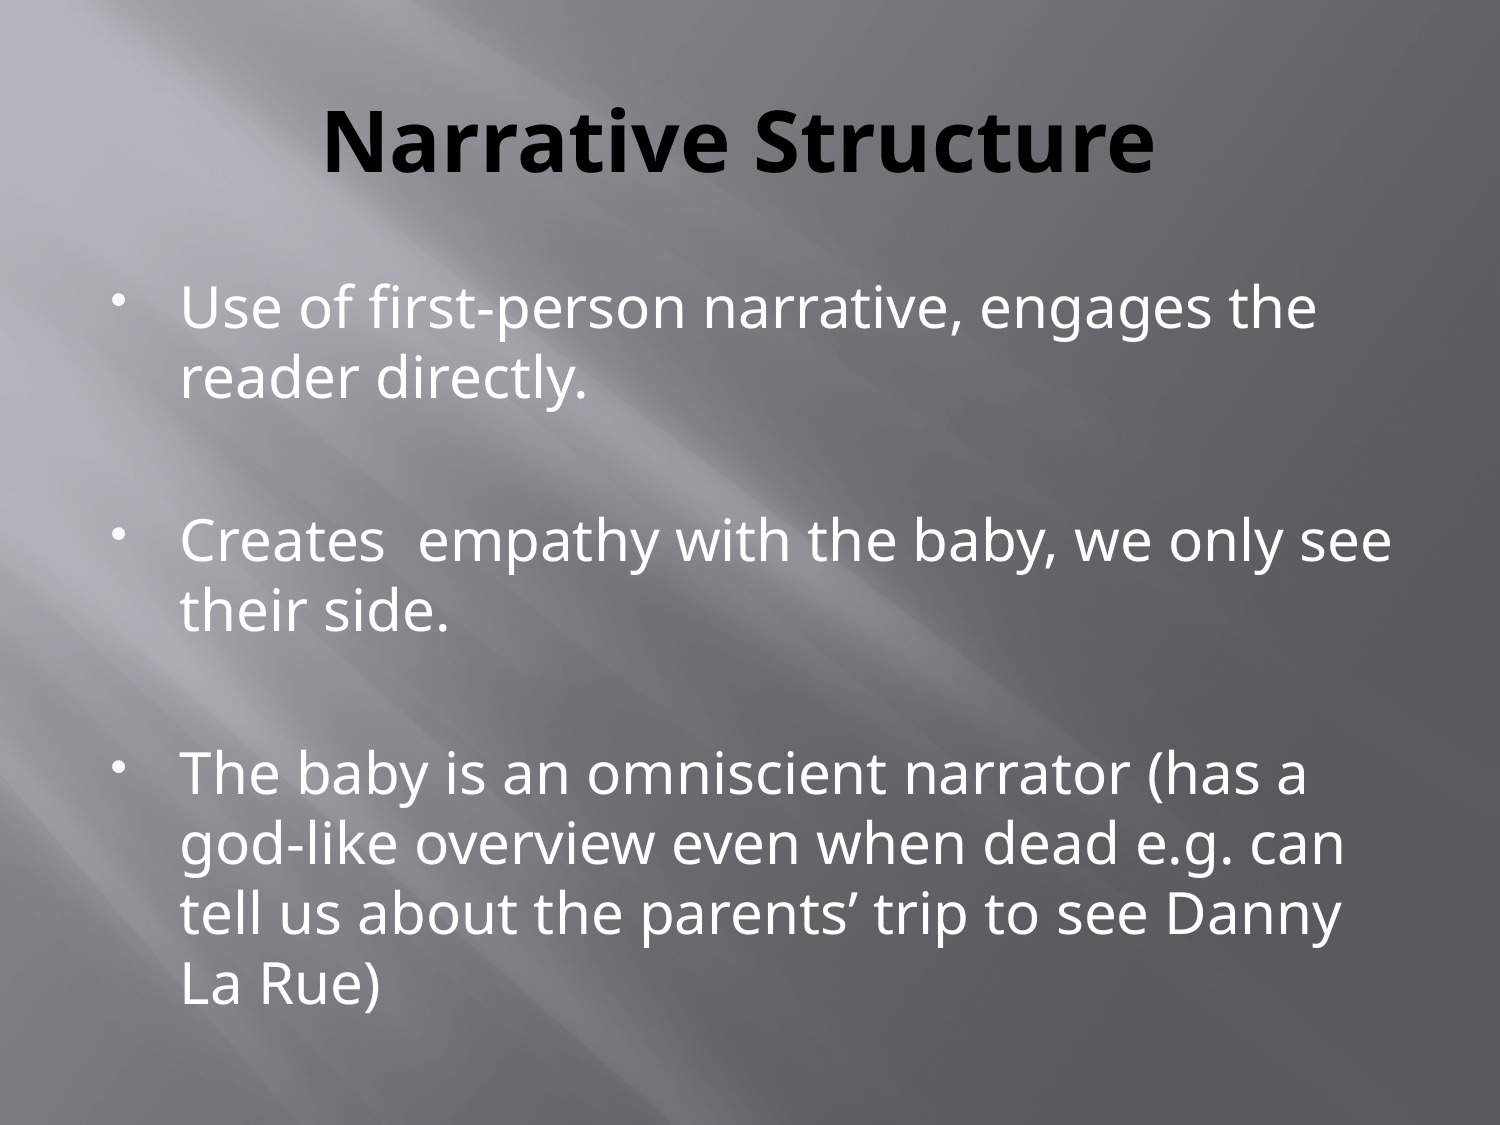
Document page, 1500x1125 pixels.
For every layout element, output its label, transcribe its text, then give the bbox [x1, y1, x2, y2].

list Use of first-person narrative, engages the reader directly. Creates empathy with the baby, we only see their side. The baby is an omniscient narrator (has a god-like overview even when dead e.g. can tell us about the parents’ trip to see Danny La Rue) [75, 262, 1425, 1035]
title Narrative Structure [75, 45, 1425, 233]
